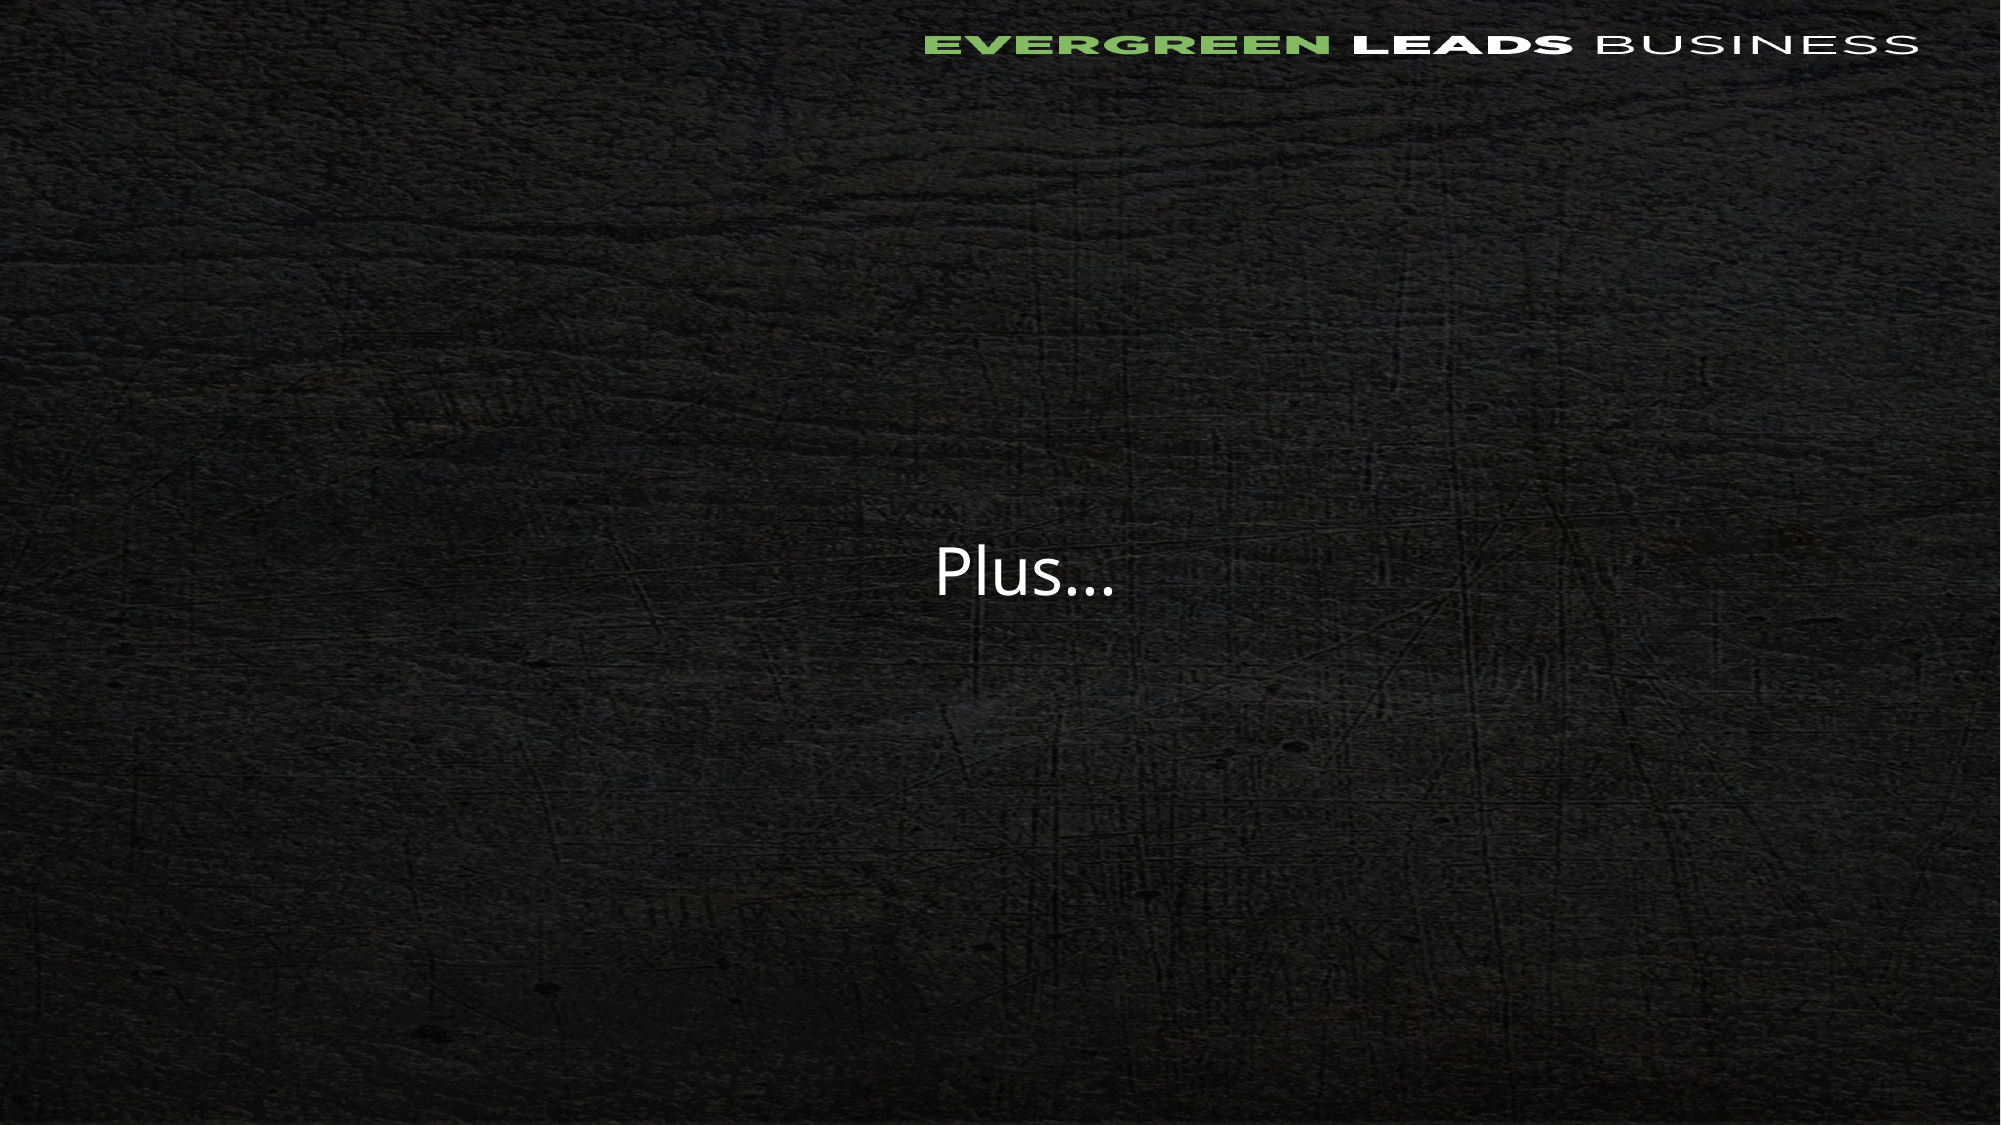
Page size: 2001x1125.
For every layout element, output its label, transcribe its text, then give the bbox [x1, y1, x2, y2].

picture [0, 0, 2001, 1125]
title Plus... [275, 443, 1776, 618]
